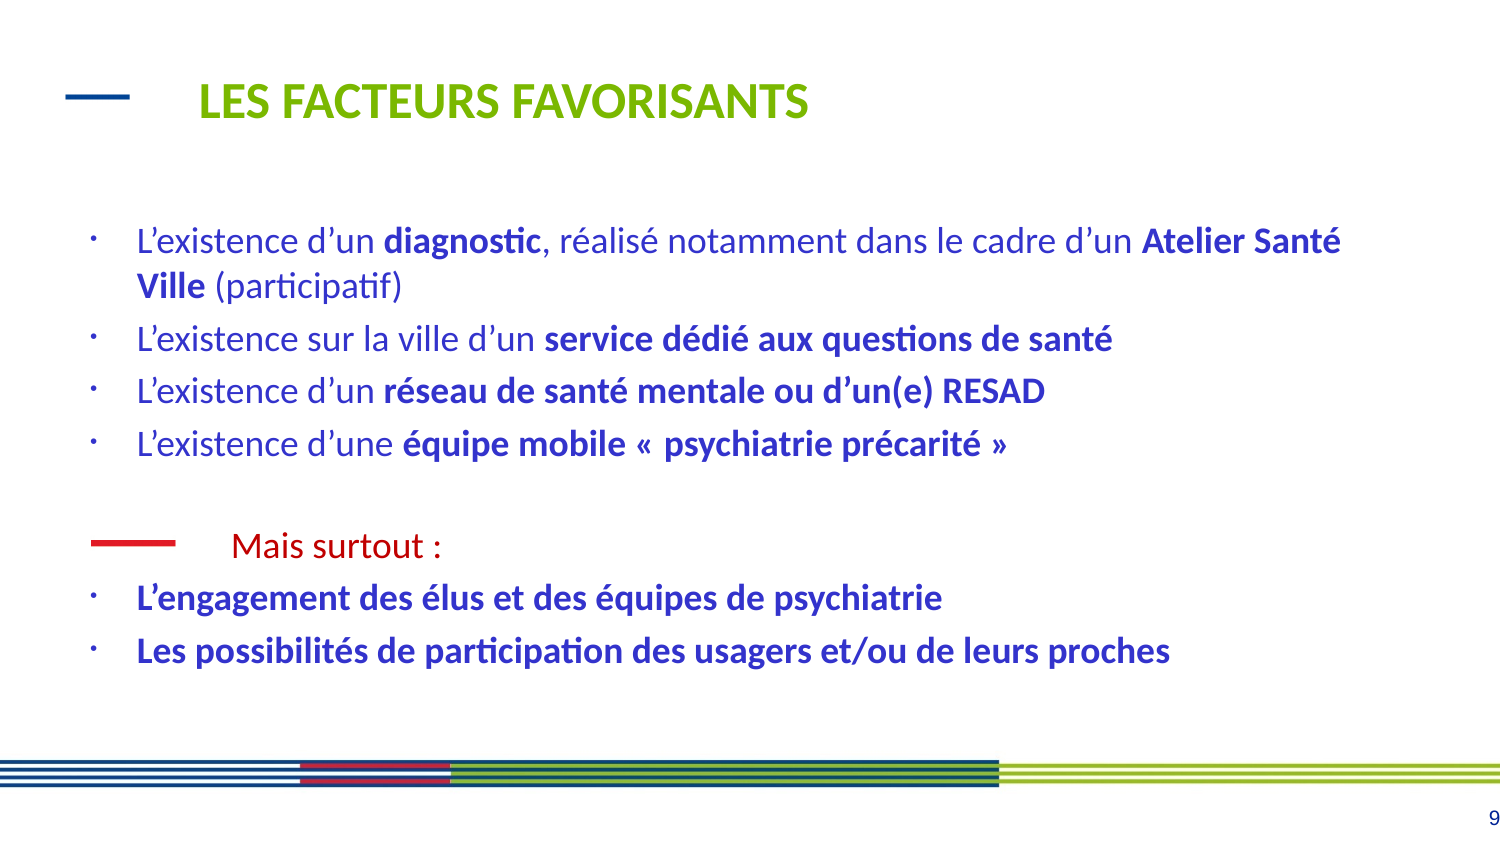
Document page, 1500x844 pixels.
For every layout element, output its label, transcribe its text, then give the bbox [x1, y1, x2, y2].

picture [90, 535, 176, 551]
list L’existence d’un diagnostic, réalisé notamment dans le cadre d’un Atelier Santé Ville (participatif) L’existence sur la ville d’un service dédié aux questions de santé L’existence d’un réseau de santé mentale ou d’un(e) RESAD L’existence d’une équipe mobile « psychiatrie précarité » Mais surtout : L’engagement des élus et des équipes de psychiatrie Les possibilités de participation des usagers et/ou de leurs proches [75, 156, 1412, 718]
picture [65, 91, 130, 103]
title Les facteurs favorisants [50, 27, 1388, 168]
picture [0, 750, 1500, 797]
